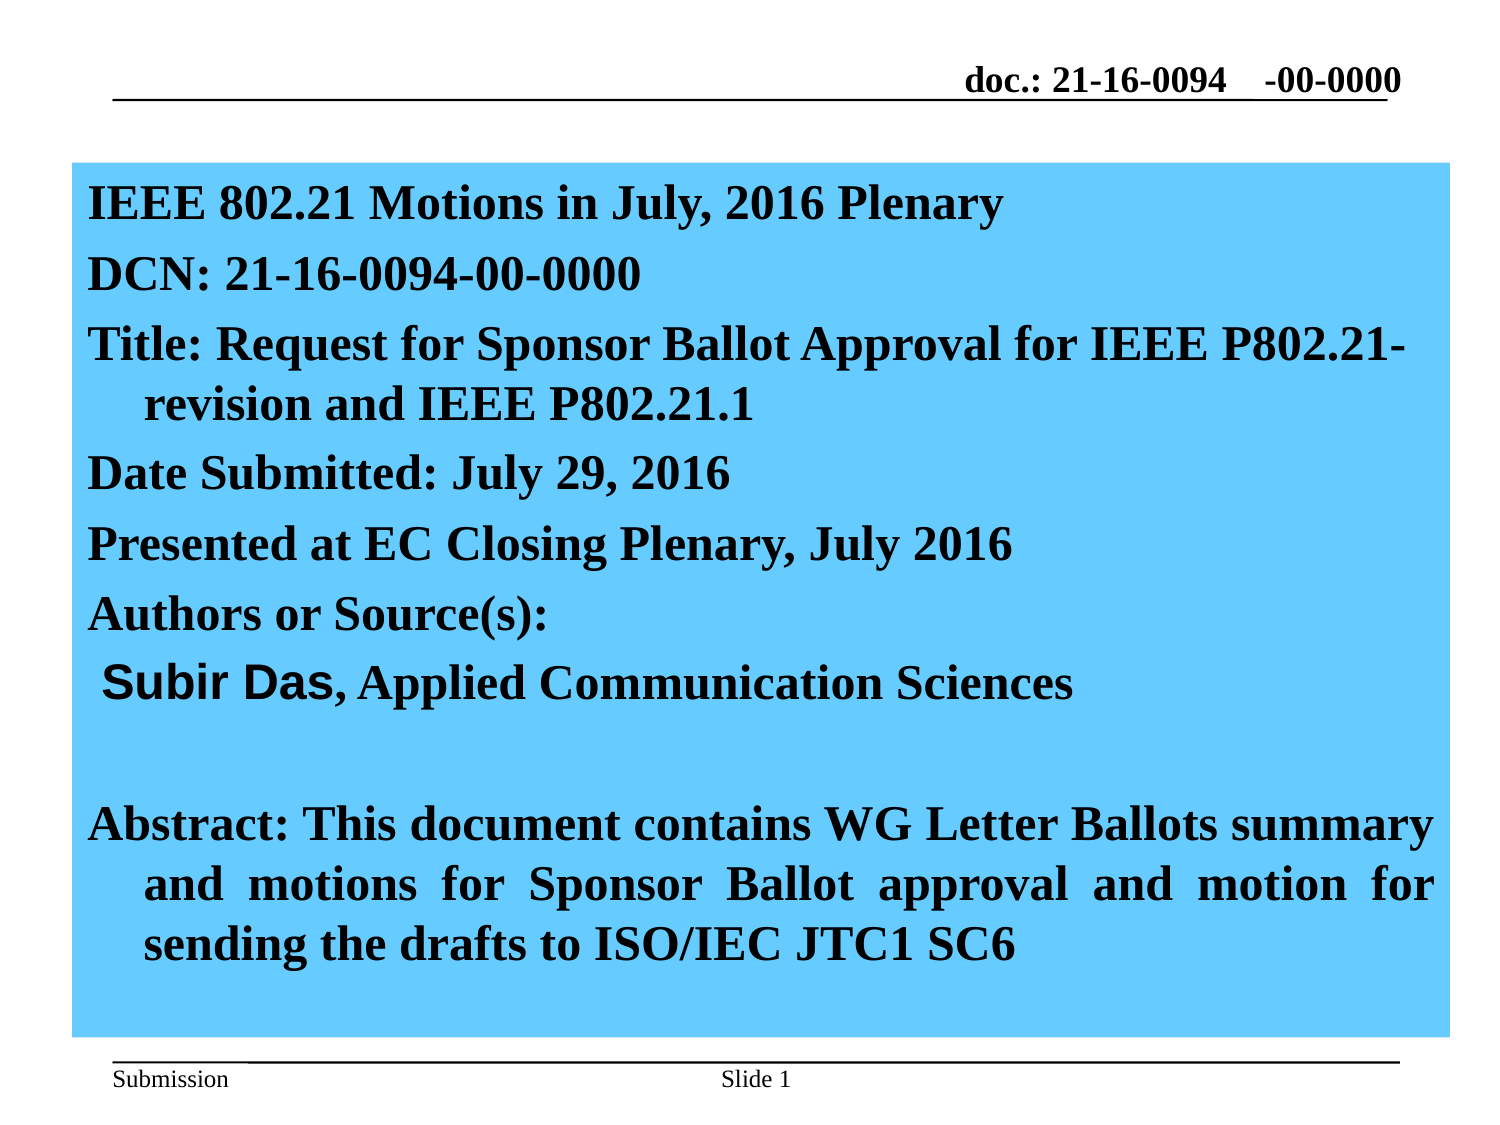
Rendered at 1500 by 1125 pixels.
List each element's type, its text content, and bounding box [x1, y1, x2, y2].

list IEEE 802.21 Motions in July, 2016 Plenary DCN: 21-16-0094-00-0000 Title: Request for Sponsor Ballot Approval for IEEE P802.21-revision and IEEE P802.21.1 Date Submitted: July 29, 2016 Presented at EC Closing Plenary, July 2016 Authors or Source(s): Subir Das, Applied Communication Sciences Abstract: This document contains WG Letter Ballots summary and motions for Sponsor Ballot approval and motion for sending the drafts to ISO/IEC JTC1 SC6 [71, 162, 1451, 1038]
slide_number 1 [712, 1061, 800, 1093]
